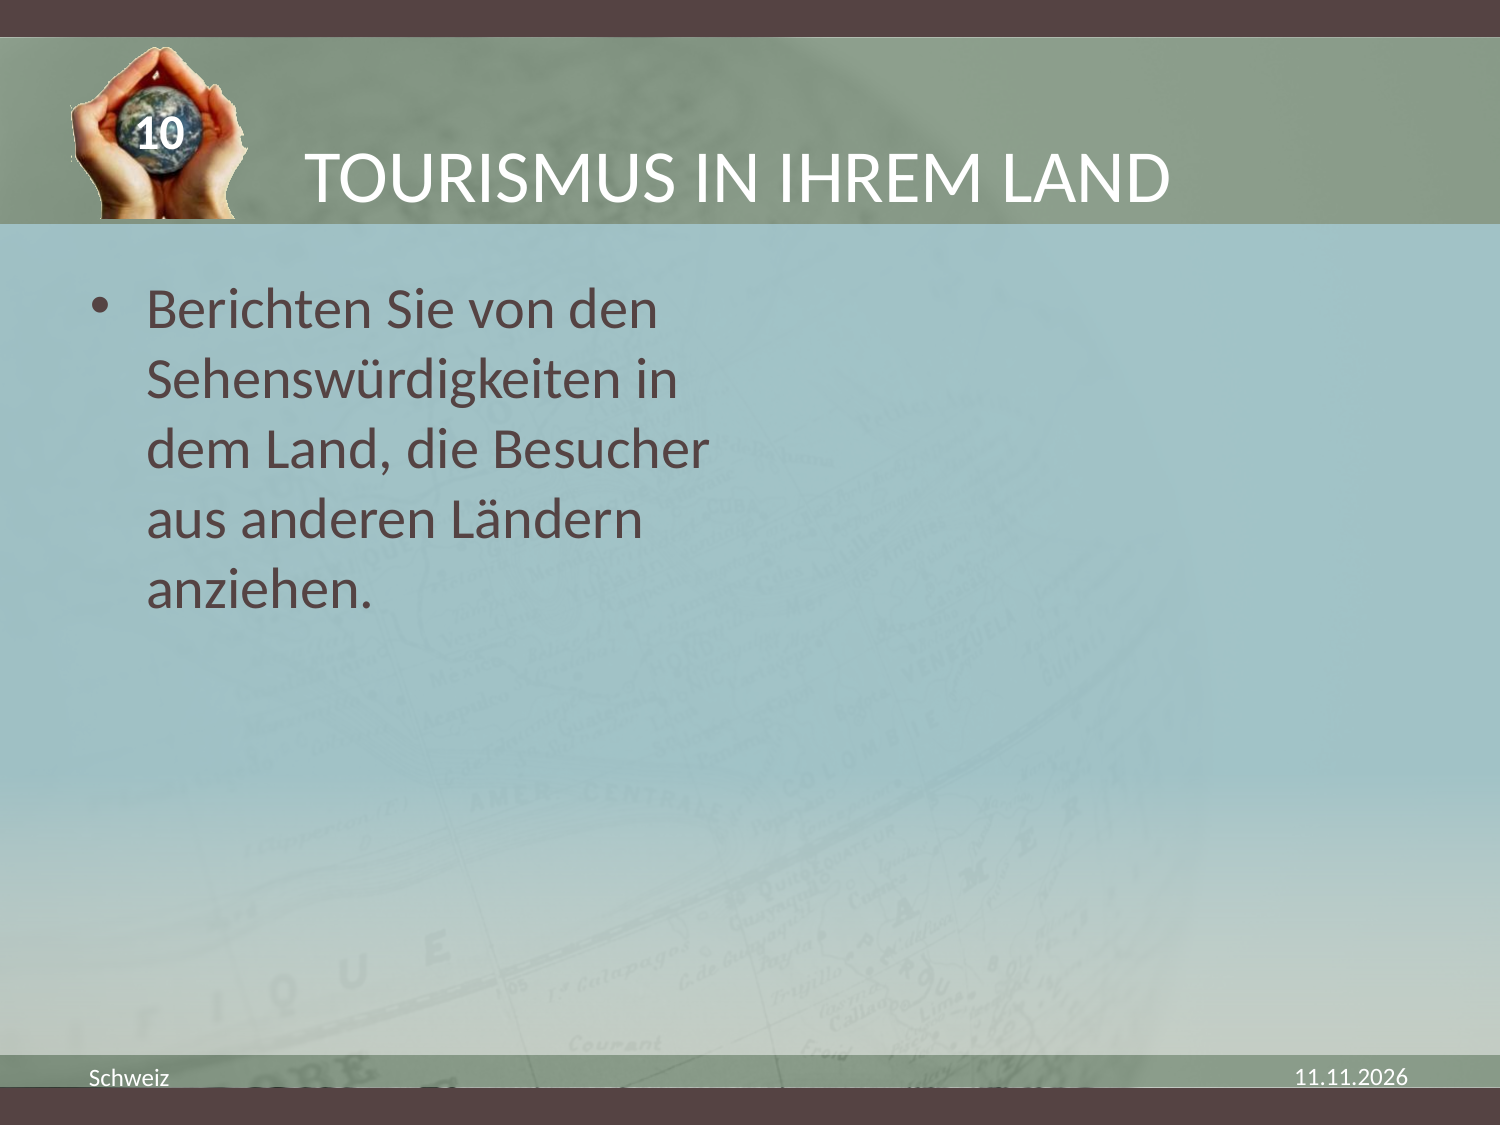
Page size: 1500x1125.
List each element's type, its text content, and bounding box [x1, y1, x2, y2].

title Tourismus in Ihrem Land [289, 37, 1425, 225]
picture [70, 41, 248, 219]
footer Schweiz [74, 1046, 550, 1107]
list Berichten Sie von den Sehenswürdigkeiten in dem Land, die Besucher aus anderen Ländern anziehen. [75, 262, 738, 1005]
slide_number 10 [112, 99, 207, 160]
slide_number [1073, 1045, 1424, 1106]
